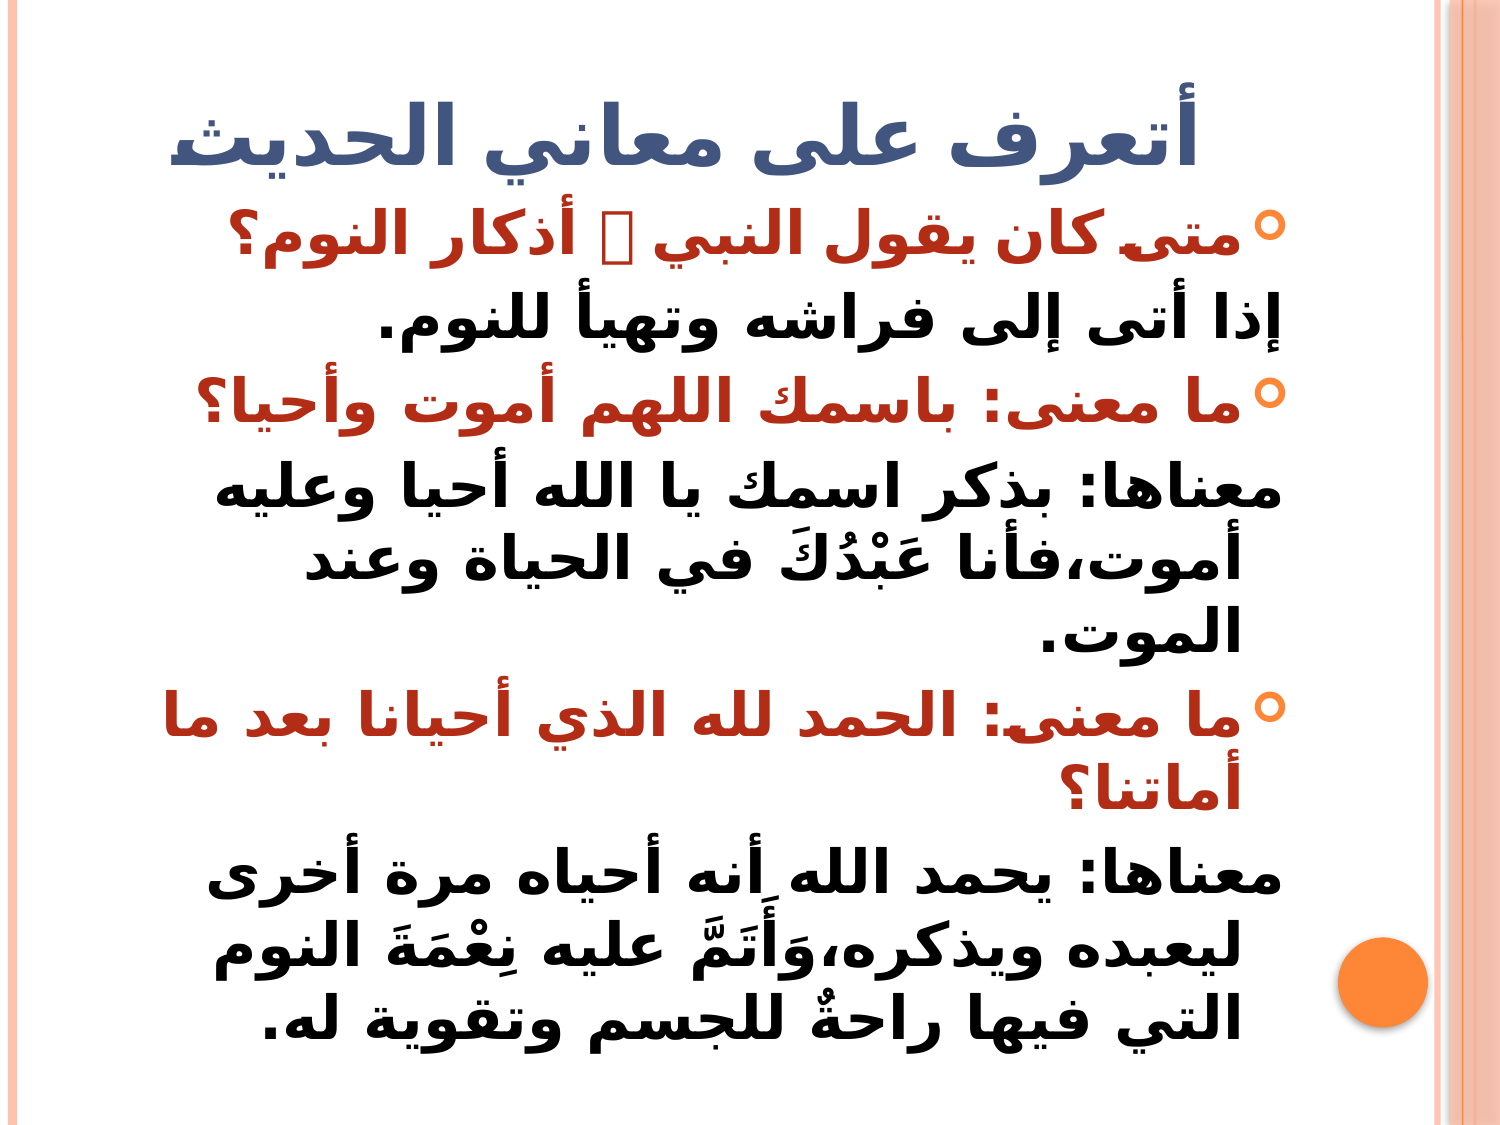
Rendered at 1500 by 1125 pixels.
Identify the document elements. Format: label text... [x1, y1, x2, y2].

list أتعرف على معاني الحديث متى كان يقول النبي  أذكار النوم؟ إذا أتى إلى فراشه وتهيأ للنوم. ما معنى: باسمك اللهم أموت وأحيا؟ معناها: بذكر اسمك يا الله أحيا وعليه أموت،فأنا عَبْدُكَ في الحياة وعند الموت. ما معنى: الحمد لله الذي أحيانا بعد ما أماتنا؟ معناها: يحمد الله أنه أحياه مرة أخرى ليعبده ويذكره،وَأَتَمَّ عليه نِعْمَةَ النوم التي فيها راحةٌ للجسم وتقوية له. [75, 75, 1300, 1062]
